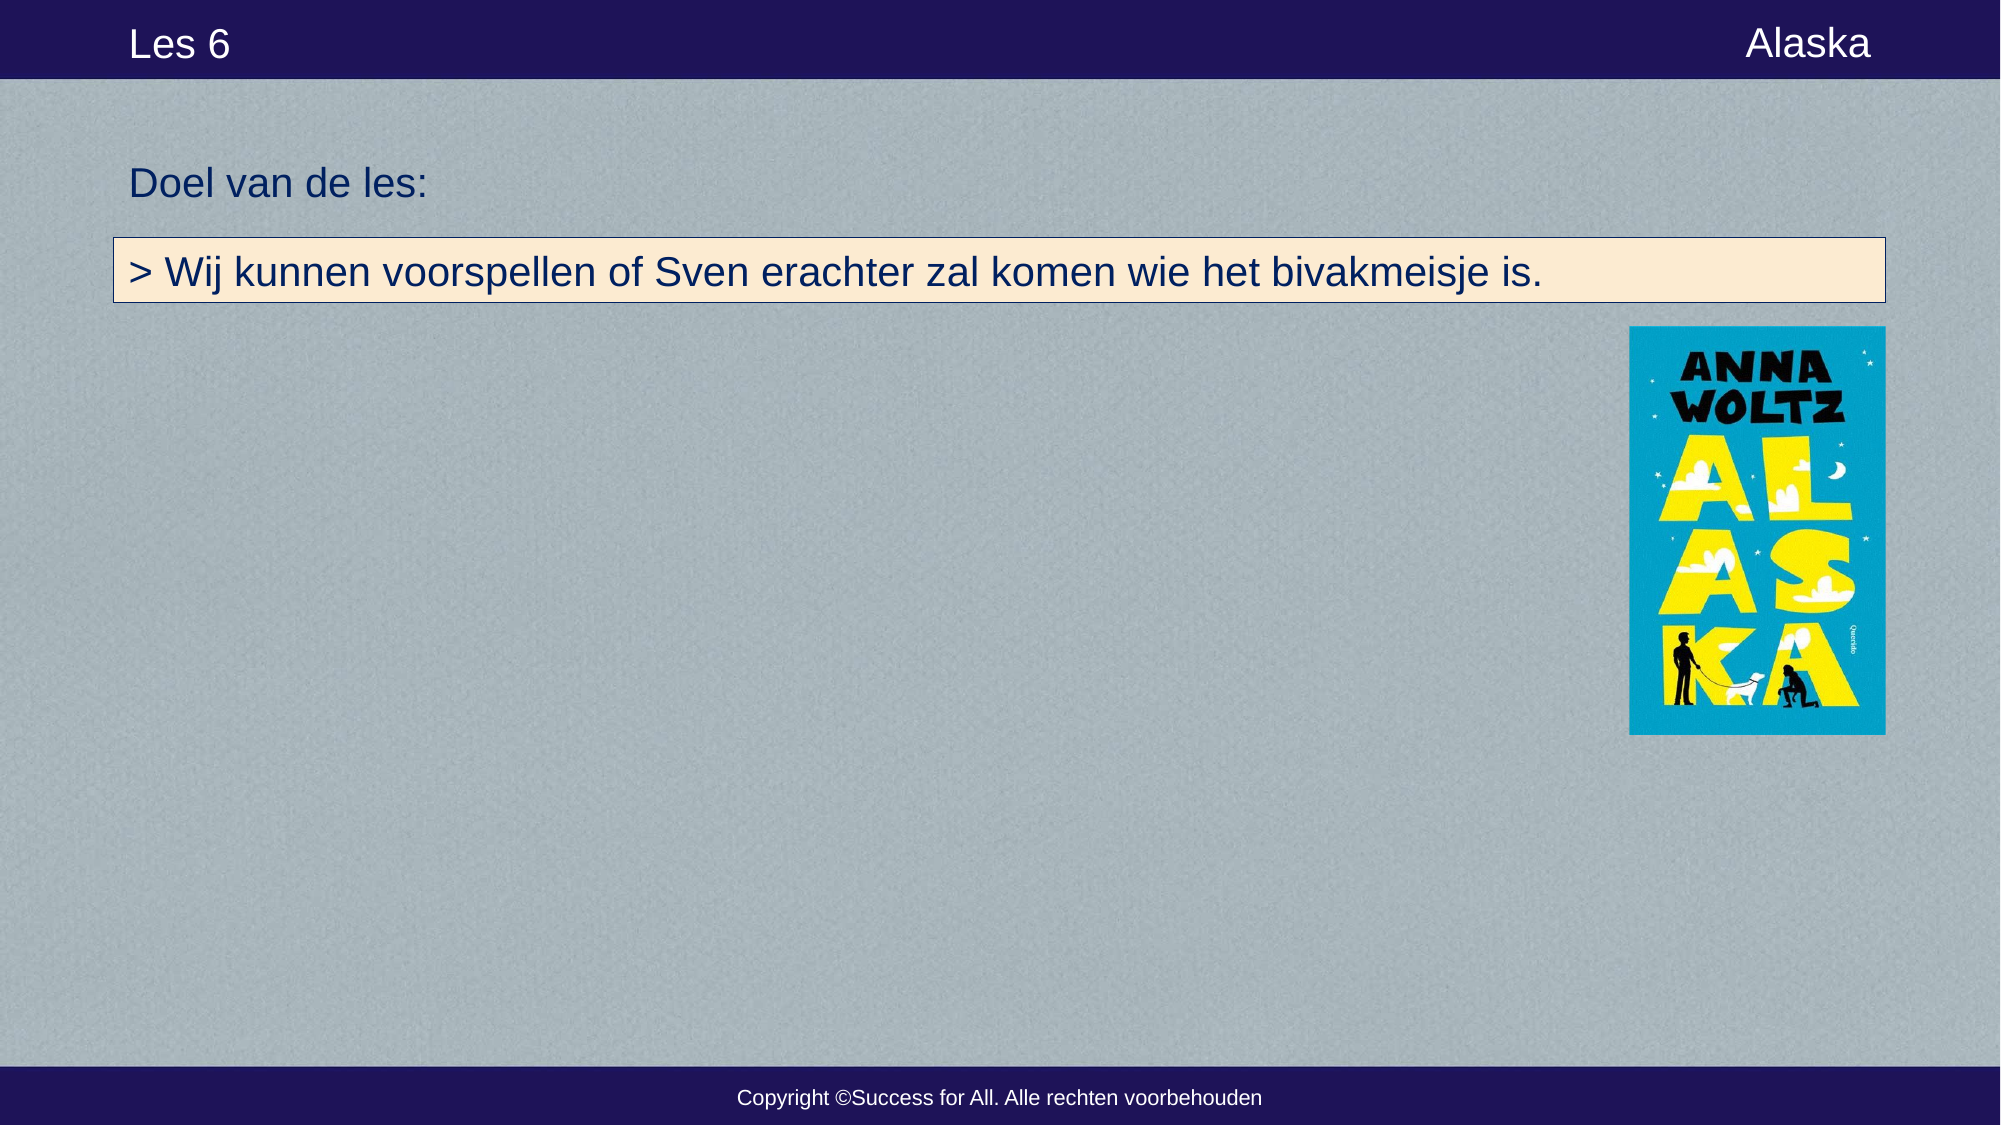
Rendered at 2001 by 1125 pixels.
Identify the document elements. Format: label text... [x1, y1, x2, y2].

text_box Alaska [999, 8, 1886, 73]
text_box Doel van de les: [113, 148, 1635, 214]
picture [0, 0, 2001, 1125]
text_box Les 6 [114, 9, 354, 75]
text_box > Wij kunnen voorspellen of Sven erachter zal komen wie het bivakmeisje is. [113, 237, 1886, 303]
text_box Copyright ©Success for All. Alle rechten voorbehouden [0, 1076, 2000, 1125]
